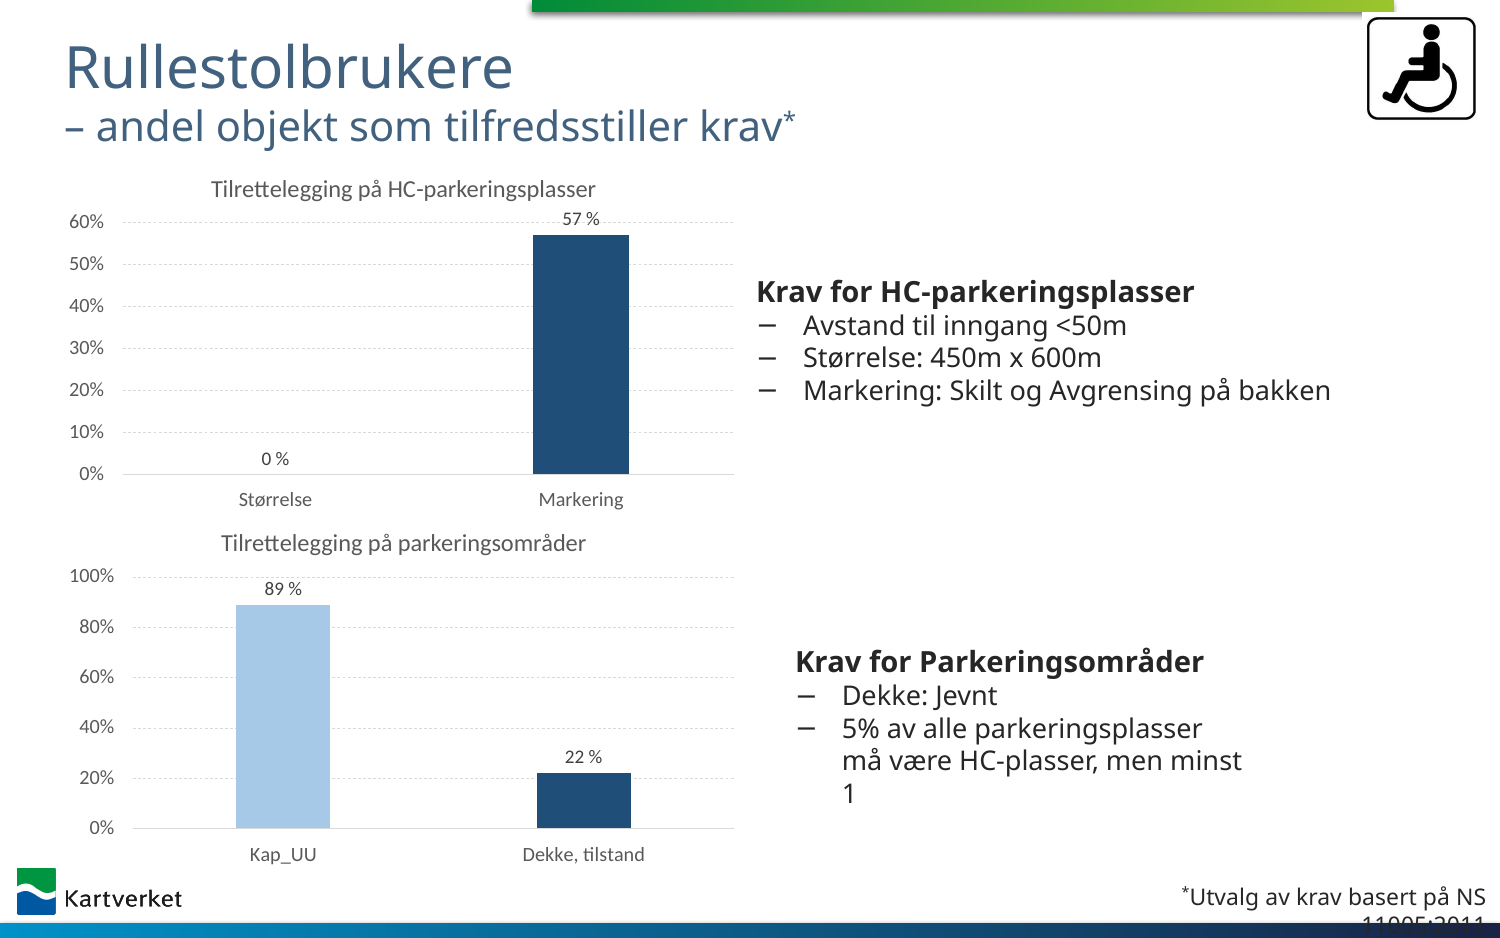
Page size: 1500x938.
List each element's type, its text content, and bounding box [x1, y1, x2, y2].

text_box Krav for Parkeringsområder Dekke: Jevnt 5% av alle parkeringsplasser må være HC-plasser, men minst 1 [780, 636, 1261, 816]
picture [62, 166, 746, 519]
picture [62, 520, 746, 874]
text_box Krav for HC-parkeringsplasser Avstand til inngang <50m Størrelse: 450m x 600m Markering: Skilt og Avgrensing på bakken [750, 265, 1346, 413]
text_box *Utvalg av krav basert på NS 11005:2011 [1068, 873, 1500, 938]
picture [1362, 12, 1481, 126]
text_box Rullestolbrukere – andel objekt som tilfredsstiller krav* [49, 25, 1431, 158]
